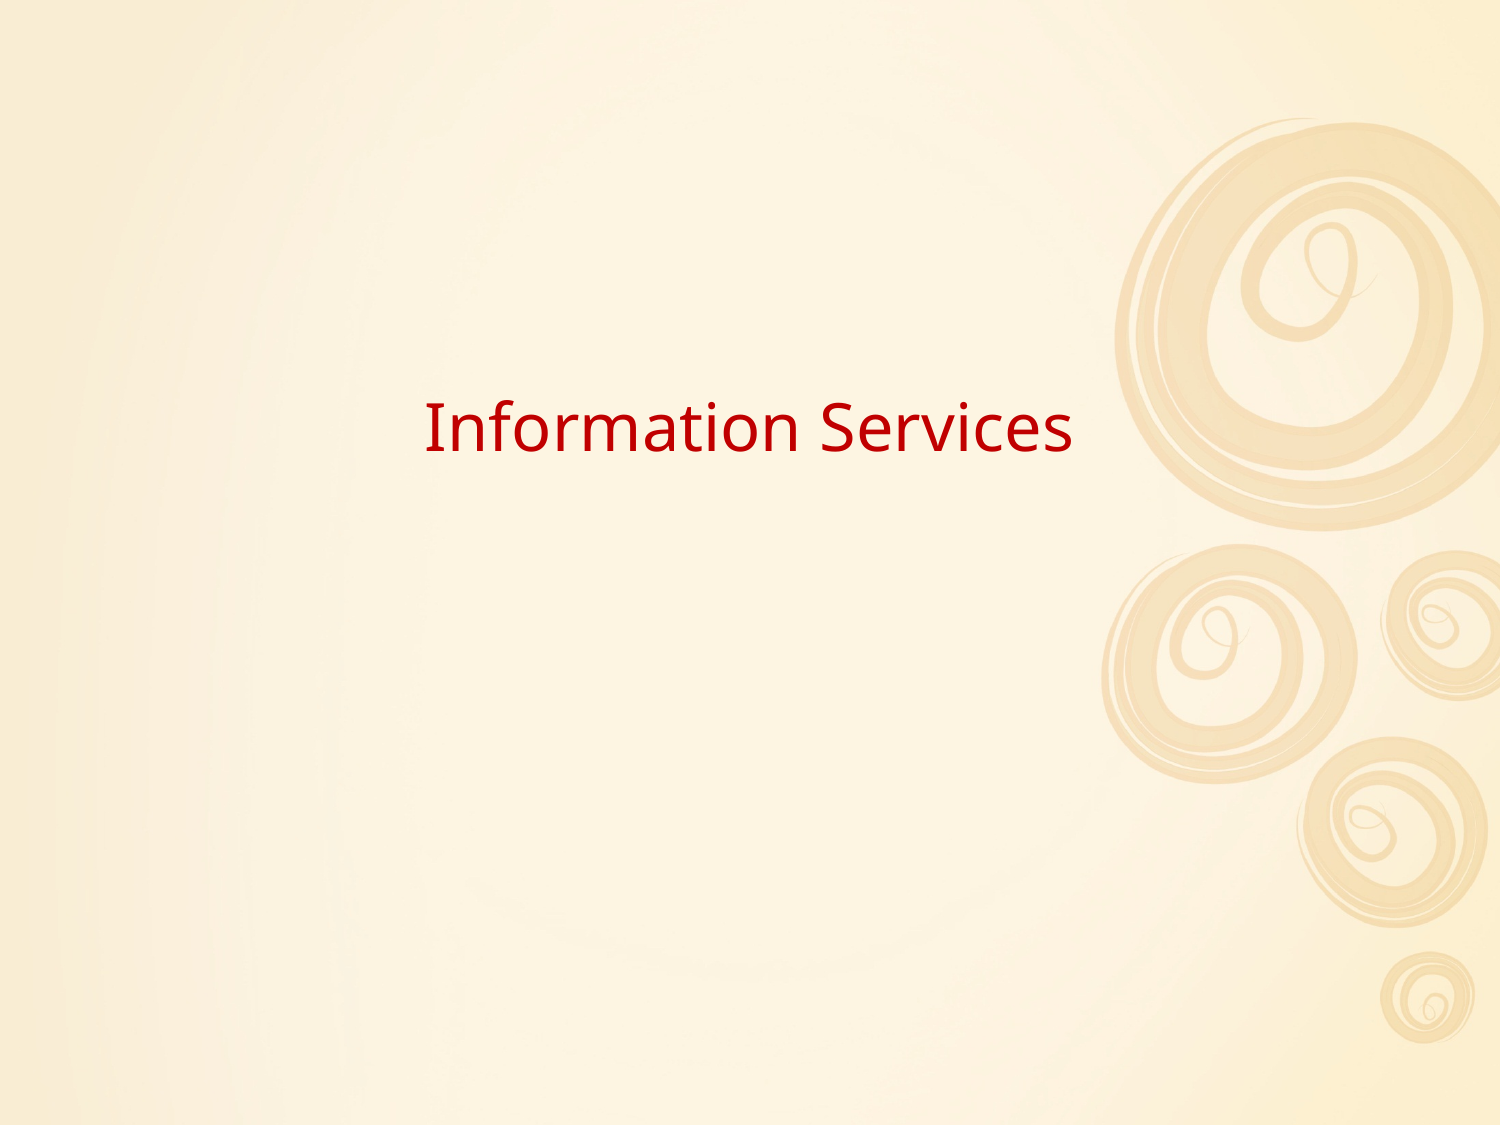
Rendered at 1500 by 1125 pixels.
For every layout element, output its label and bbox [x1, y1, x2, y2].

picture [0, 0, 1500, 1125]
title [75, 324, 1425, 525]
